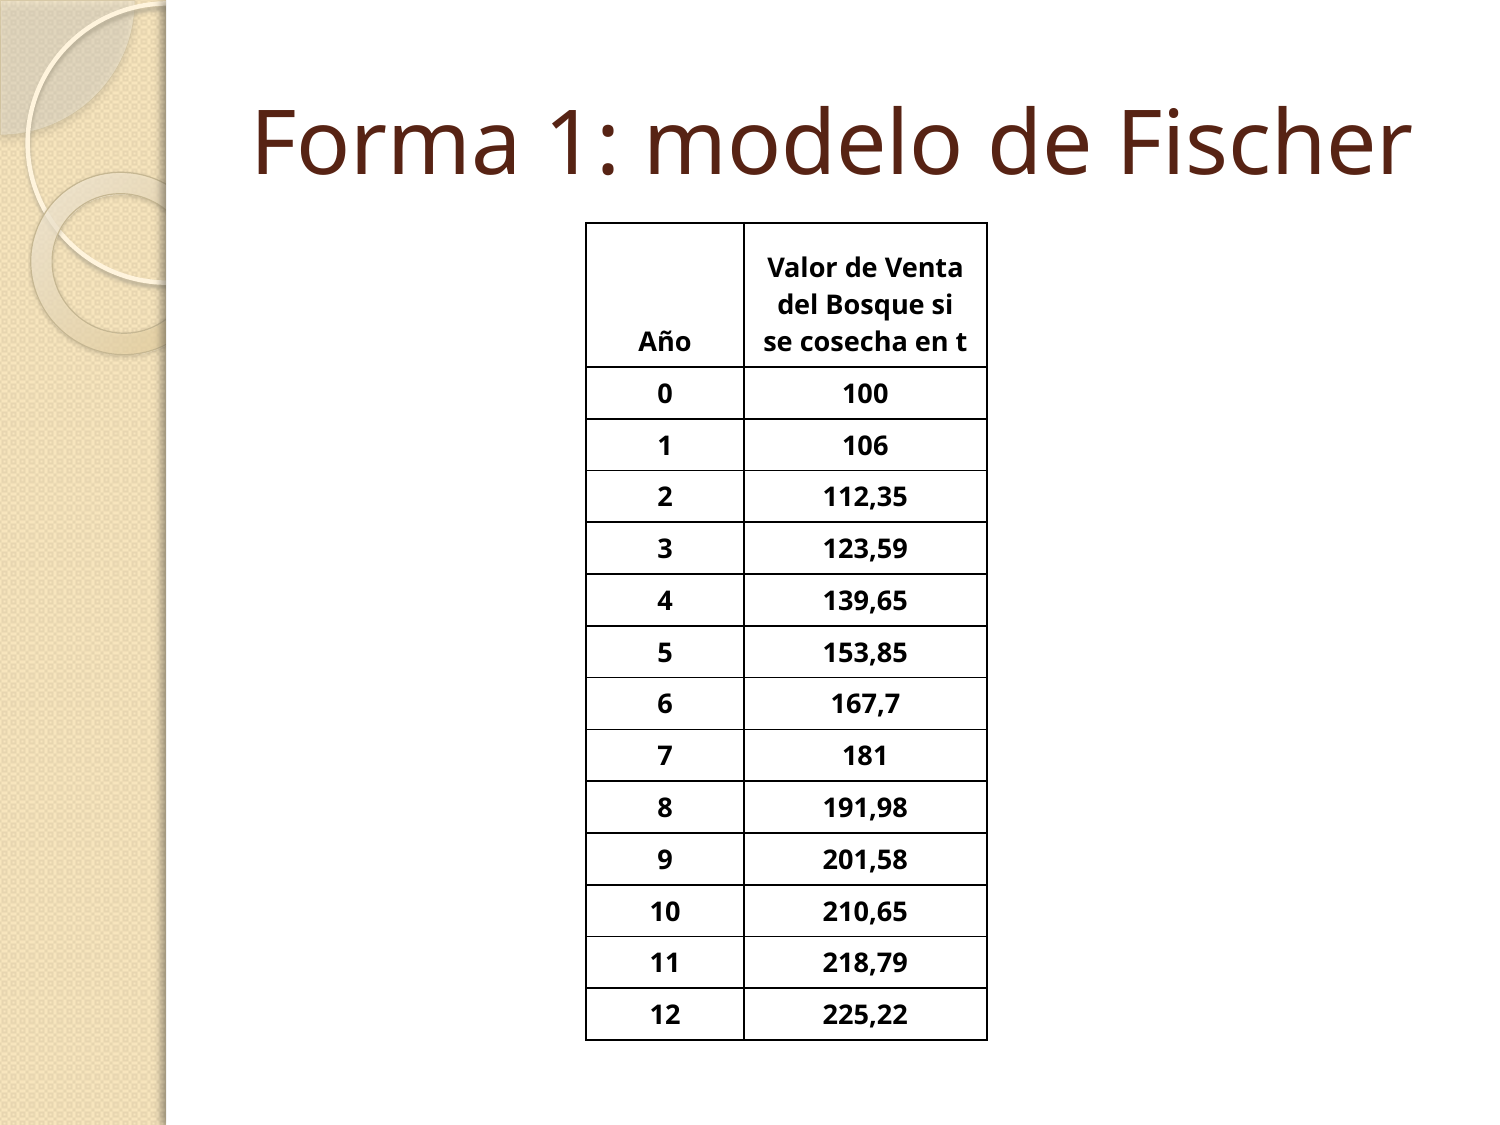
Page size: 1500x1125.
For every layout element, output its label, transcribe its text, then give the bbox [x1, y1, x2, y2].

table_cell 5 [587, 627, 743, 677]
title Forma 1: modelo de Fischer [235, 45, 1466, 233]
table_cell 139,65 [745, 575, 986, 625]
table_cell 181 [745, 730, 986, 780]
table_cell 191,98 [745, 782, 986, 832]
table_cell 10 [587, 886, 743, 936]
table_cell 100 [745, 368, 986, 418]
table_cell 201,58 [745, 834, 986, 884]
table_cell 225,22 [745, 989, 986, 1039]
table_cell 112,35 [745, 471, 986, 521]
table_cell 167,7 [745, 678, 986, 729]
table_cell 2 [587, 471, 743, 521]
table_cell 4 [587, 575, 743, 625]
table_cell 1 [587, 420, 743, 470]
table_cell 106 [745, 420, 986, 470]
table_cell 3 [587, 523, 743, 573]
table_cell 6 [587, 678, 743, 729]
table_header Valor de Venta del Bosque si se cosecha en t [745, 224, 986, 366]
table_header Año [587, 224, 743, 366]
table_cell 7 [587, 730, 743, 780]
table_cell 218,79 [745, 937, 986, 987]
table_cell 12 [587, 989, 743, 1039]
table_cell 123,59 [745, 523, 986, 573]
table_cell 153,85 [745, 627, 986, 677]
table_cell 9 [587, 834, 743, 884]
table_cell 8 [587, 782, 743, 832]
table_cell 11 [587, 937, 743, 987]
table_cell 0 [587, 368, 743, 418]
table_cell 210,65 [745, 886, 986, 936]
